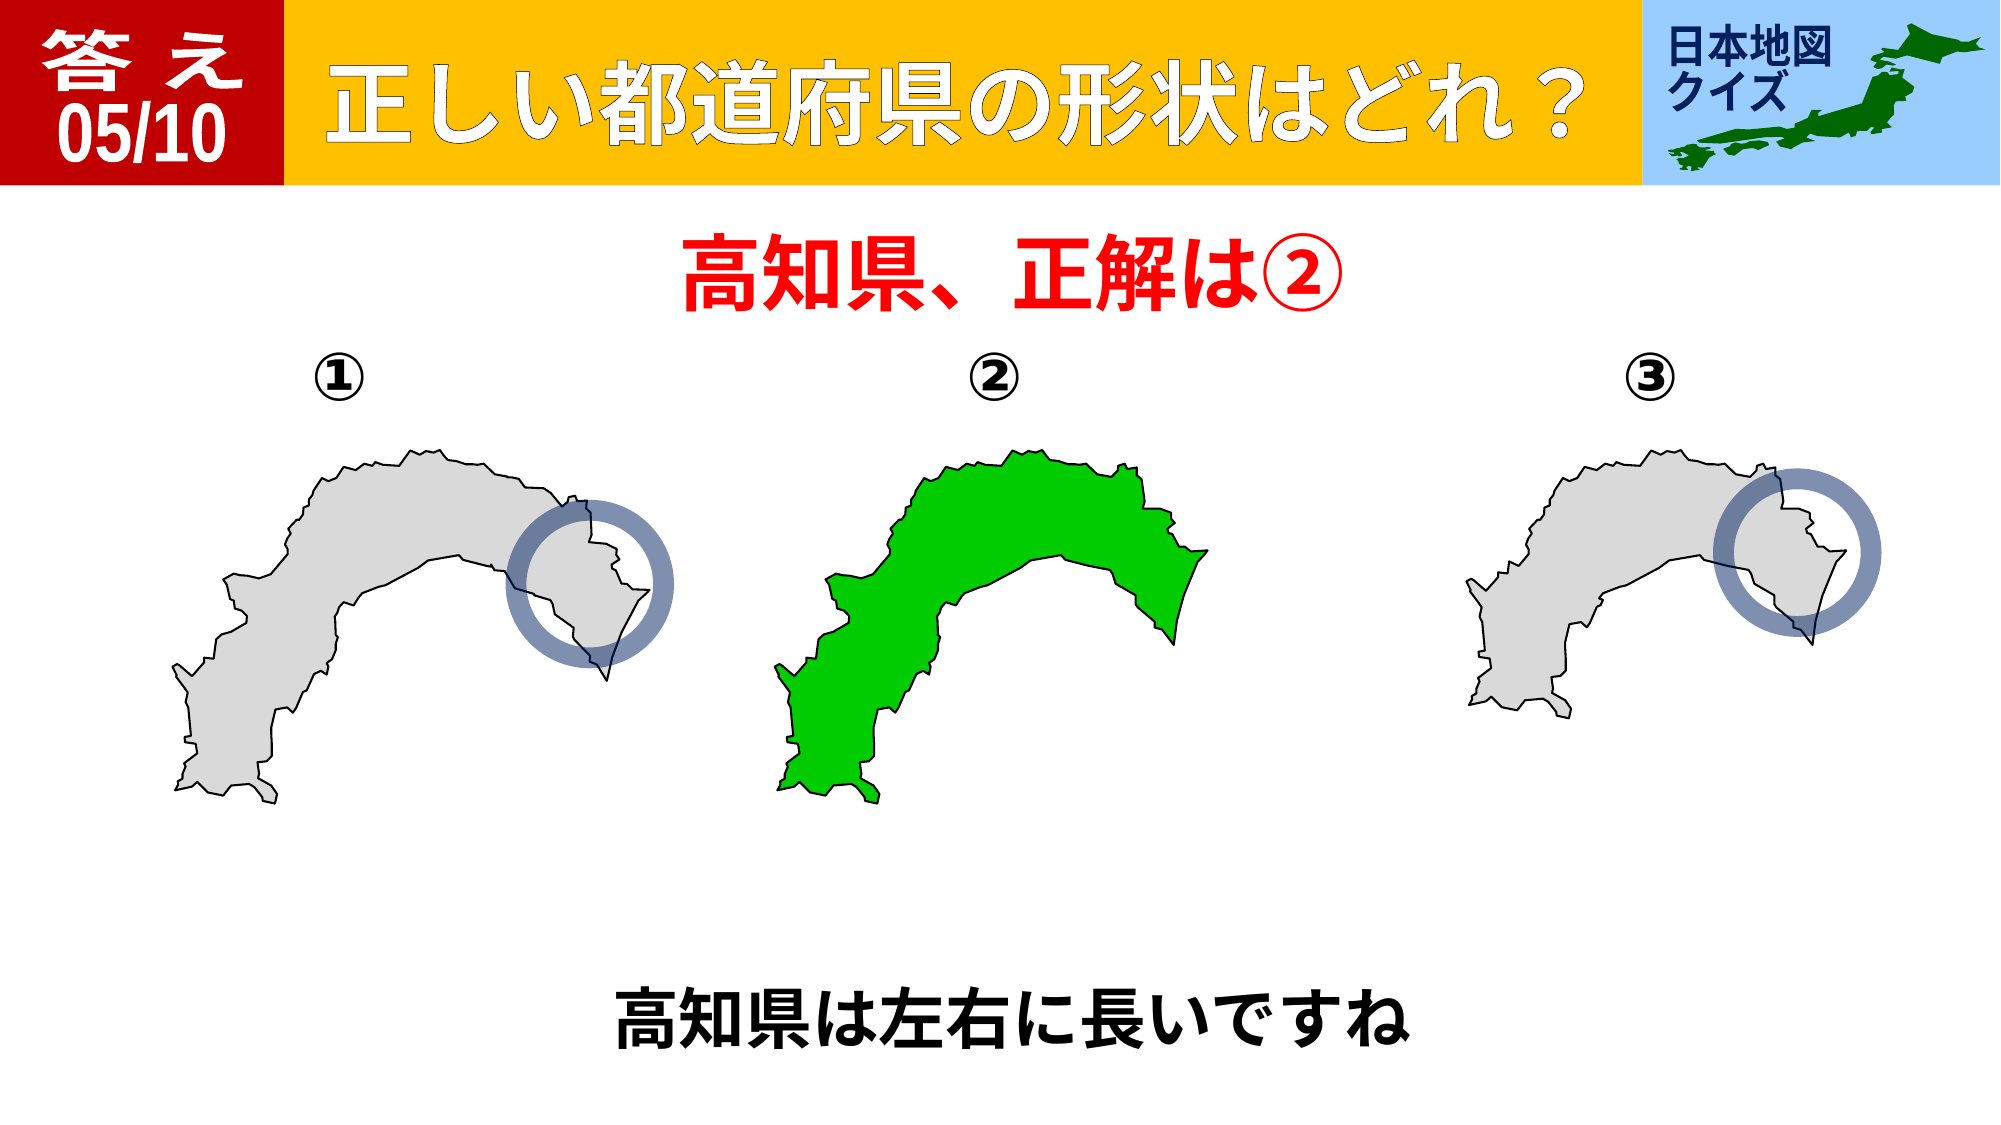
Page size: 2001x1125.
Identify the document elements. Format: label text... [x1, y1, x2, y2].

text_box [587, 654, 616, 683]
text_box [1723, 478, 1872, 627]
text_box 高知県は左右に長いですね [597, 969, 1426, 1064]
text_box [1464, 448, 1783, 721]
text_box 高知県、正解は② [663, 213, 1360, 329]
text_box ① [296, 326, 384, 421]
text_box [515, 510, 664, 658]
text_box [772, 448, 1210, 806]
text_box [1791, 624, 1818, 648]
text_box ② [952, 329, 1039, 421]
text_box ③ [1607, 326, 1694, 421]
text_box [170, 448, 591, 806]
